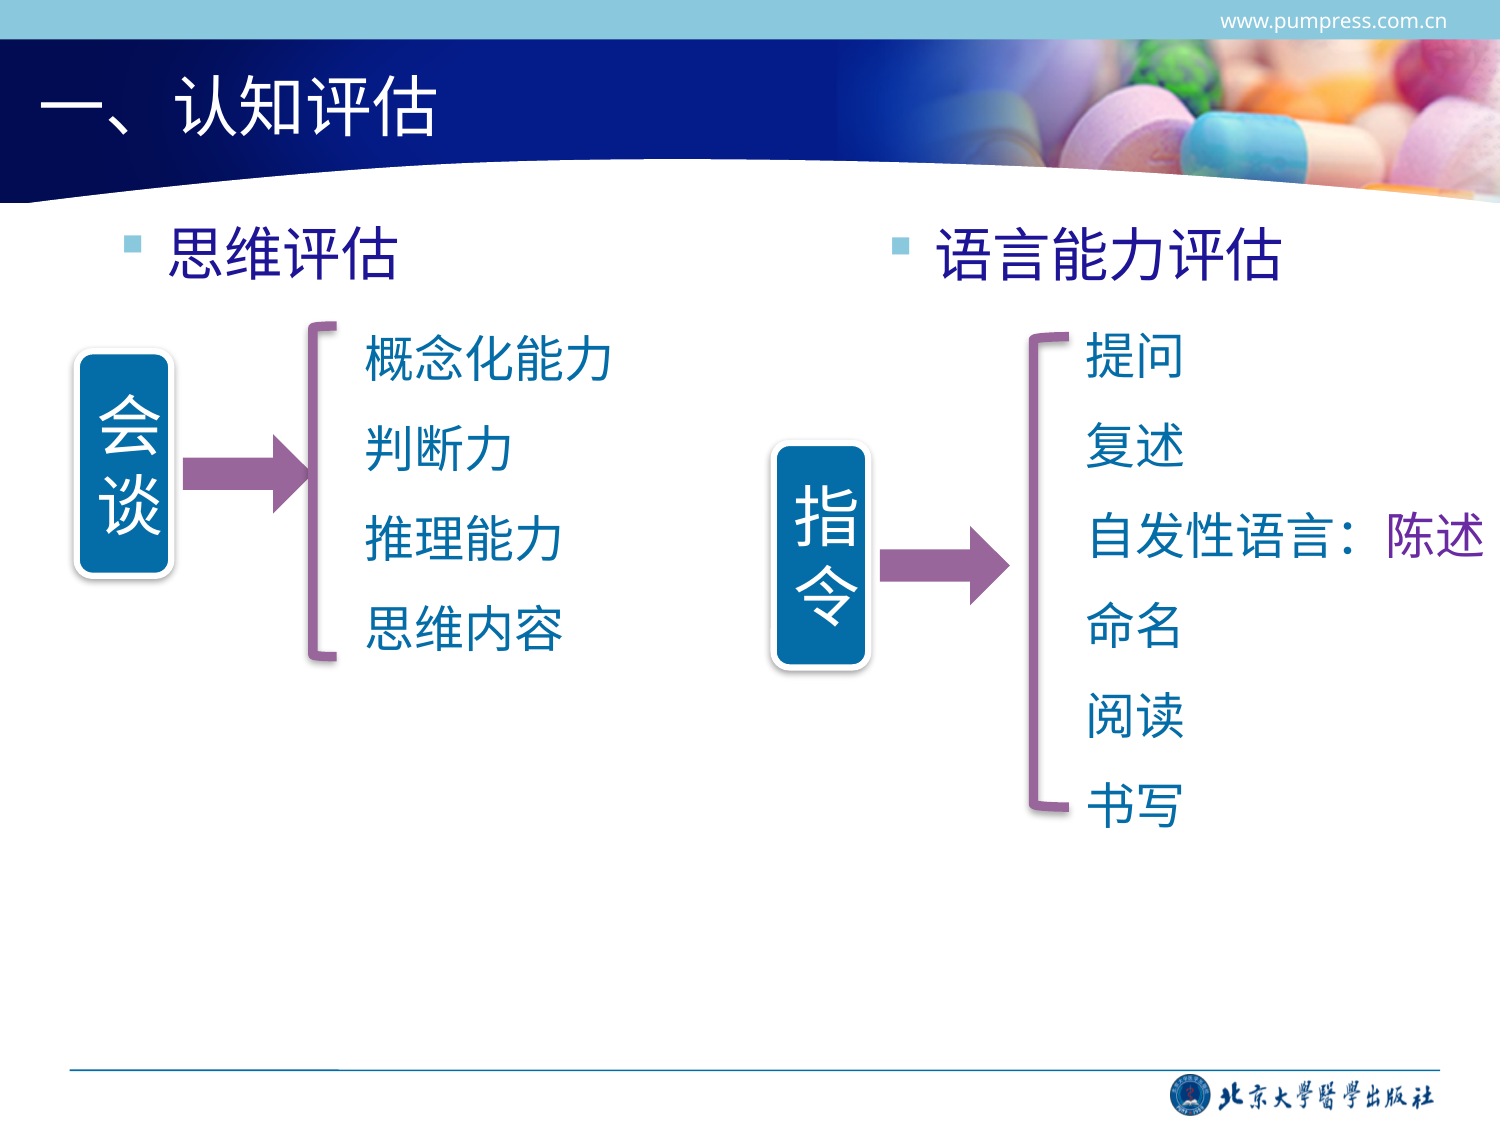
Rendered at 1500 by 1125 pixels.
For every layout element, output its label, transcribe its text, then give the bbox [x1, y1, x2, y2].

title 一、认知评估 [23, 58, 1349, 152]
text_box 语言能力评估 [797, 211, 1415, 285]
slide_number www.pumpress.com.cn [1024, 0, 1463, 38]
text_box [773, 287, 1500, 894]
list 思维评估 [29, 208, 1443, 1036]
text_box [76, 289, 632, 669]
picture [1170, 1074, 1436, 1118]
picture [0, 40, 1500, 203]
